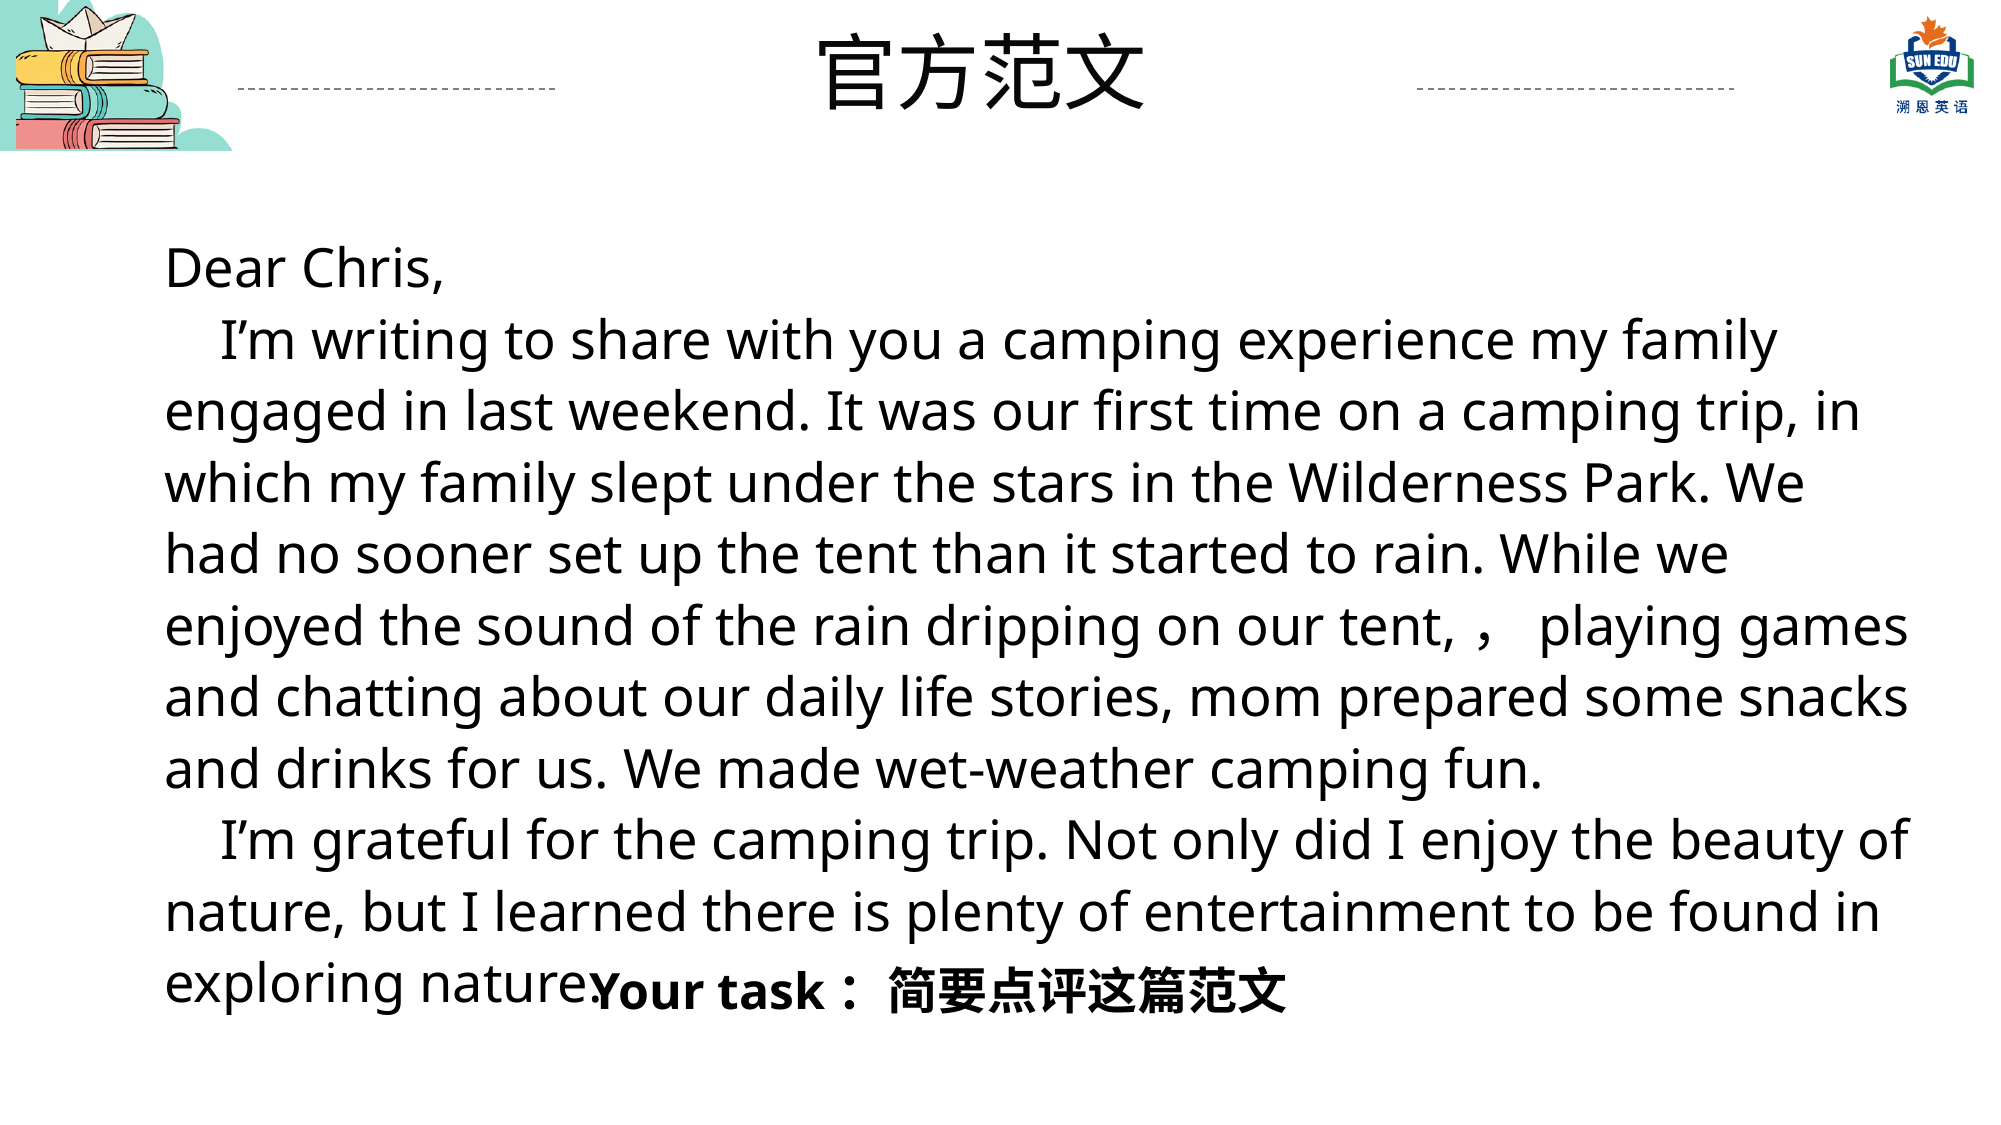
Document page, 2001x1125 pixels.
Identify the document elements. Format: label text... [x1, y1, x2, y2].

text_box Dear Chris, I’m writing to share with you a camping experience my family engaged in last weekend. It was our first time on a camping trip, in which my family slept under the stars in the Wilderness Park. We had no sooner set up the tent than it started to rain. While we enjoyed the sound of the rain dripping on our tent,，playing games and chatting about our daily life stories, mom prepared some snacks and drinks for us. We made wet-weather camping fun. I’m grateful for the camping trip. Not only did I enjoy the beauty of nature, but I learned there is plenty of entertainment to be found in exploring nature. [149, 219, 1931, 1021]
text_box 官方范文 [554, 13, 1406, 128]
picture [0, 0, 2001, 1125]
text_box Your task：简要点评这篇范文 [575, 952, 1345, 1028]
